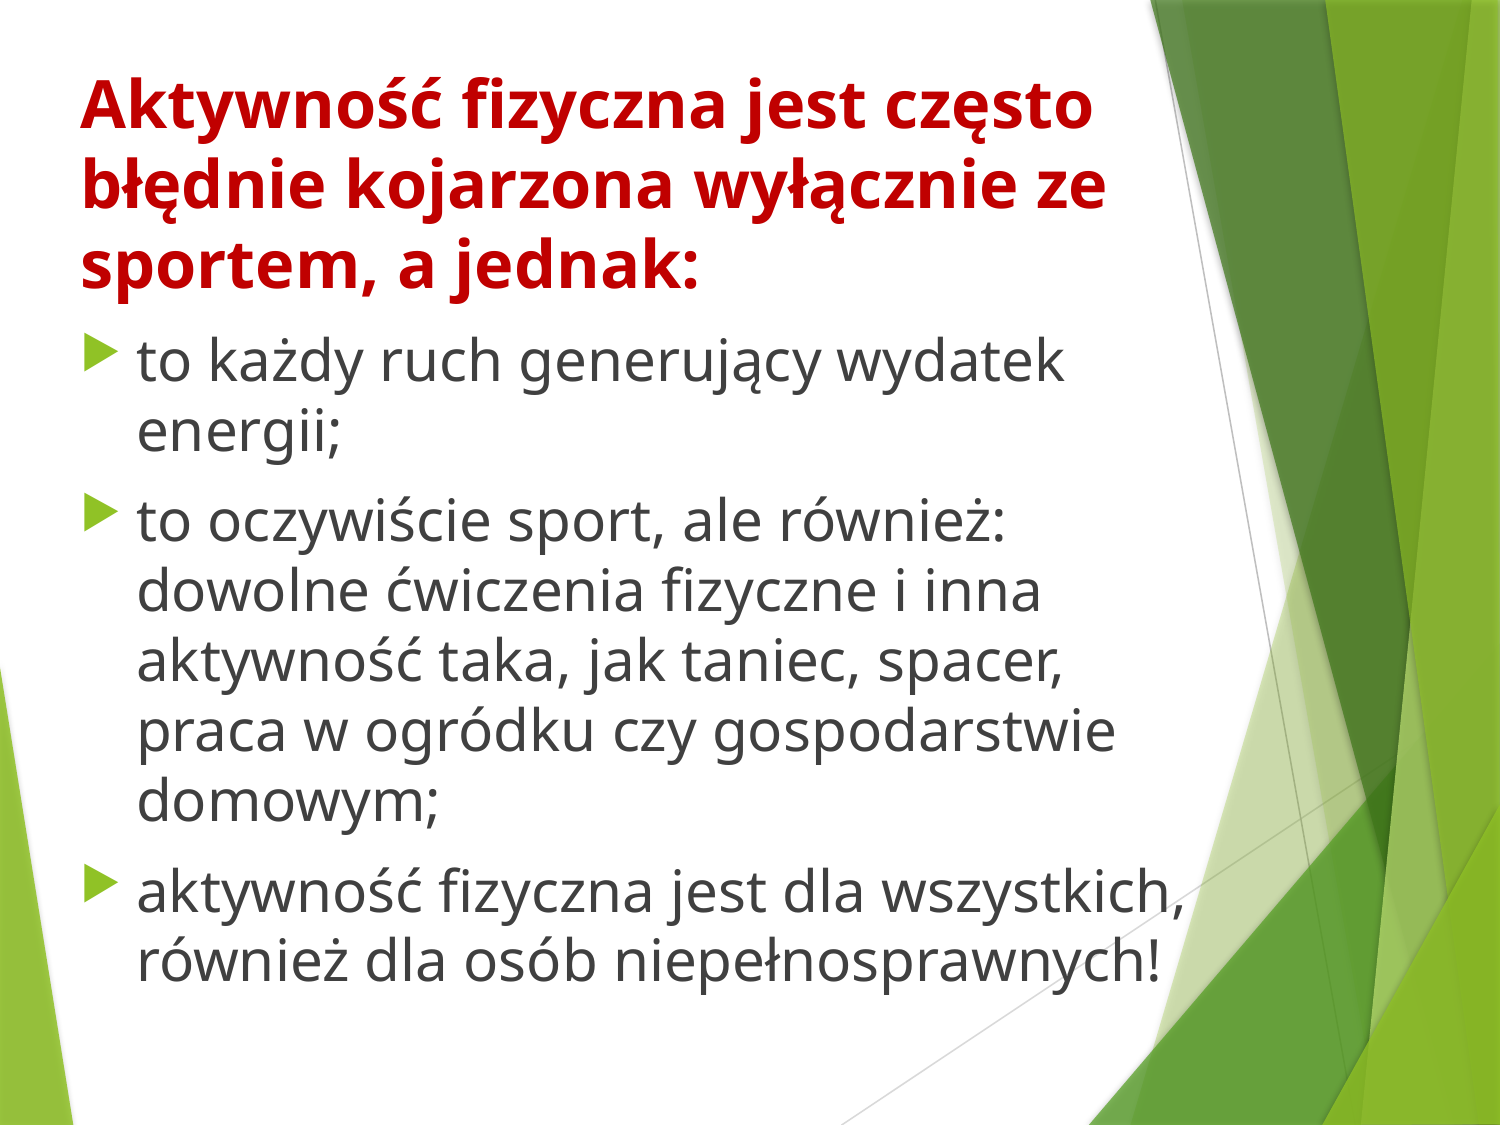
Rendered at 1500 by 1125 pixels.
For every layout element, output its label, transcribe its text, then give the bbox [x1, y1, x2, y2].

list Aktywność fizyczna jest często błędnie kojarzona wyłącznie ze sportem, a jednak: to każdy ruch generujący wydatek energii; to oczywiście sport, ale również: dowolne ćwiczenia fizyczne i inna aktywność taka, jak taniec, spacer, praca w ogródku czy gospodarstwie domowym; aktywność fizyczna jest dla wszystkich, również dla osób niepełnosprawnych! [64, 54, 1247, 1029]
